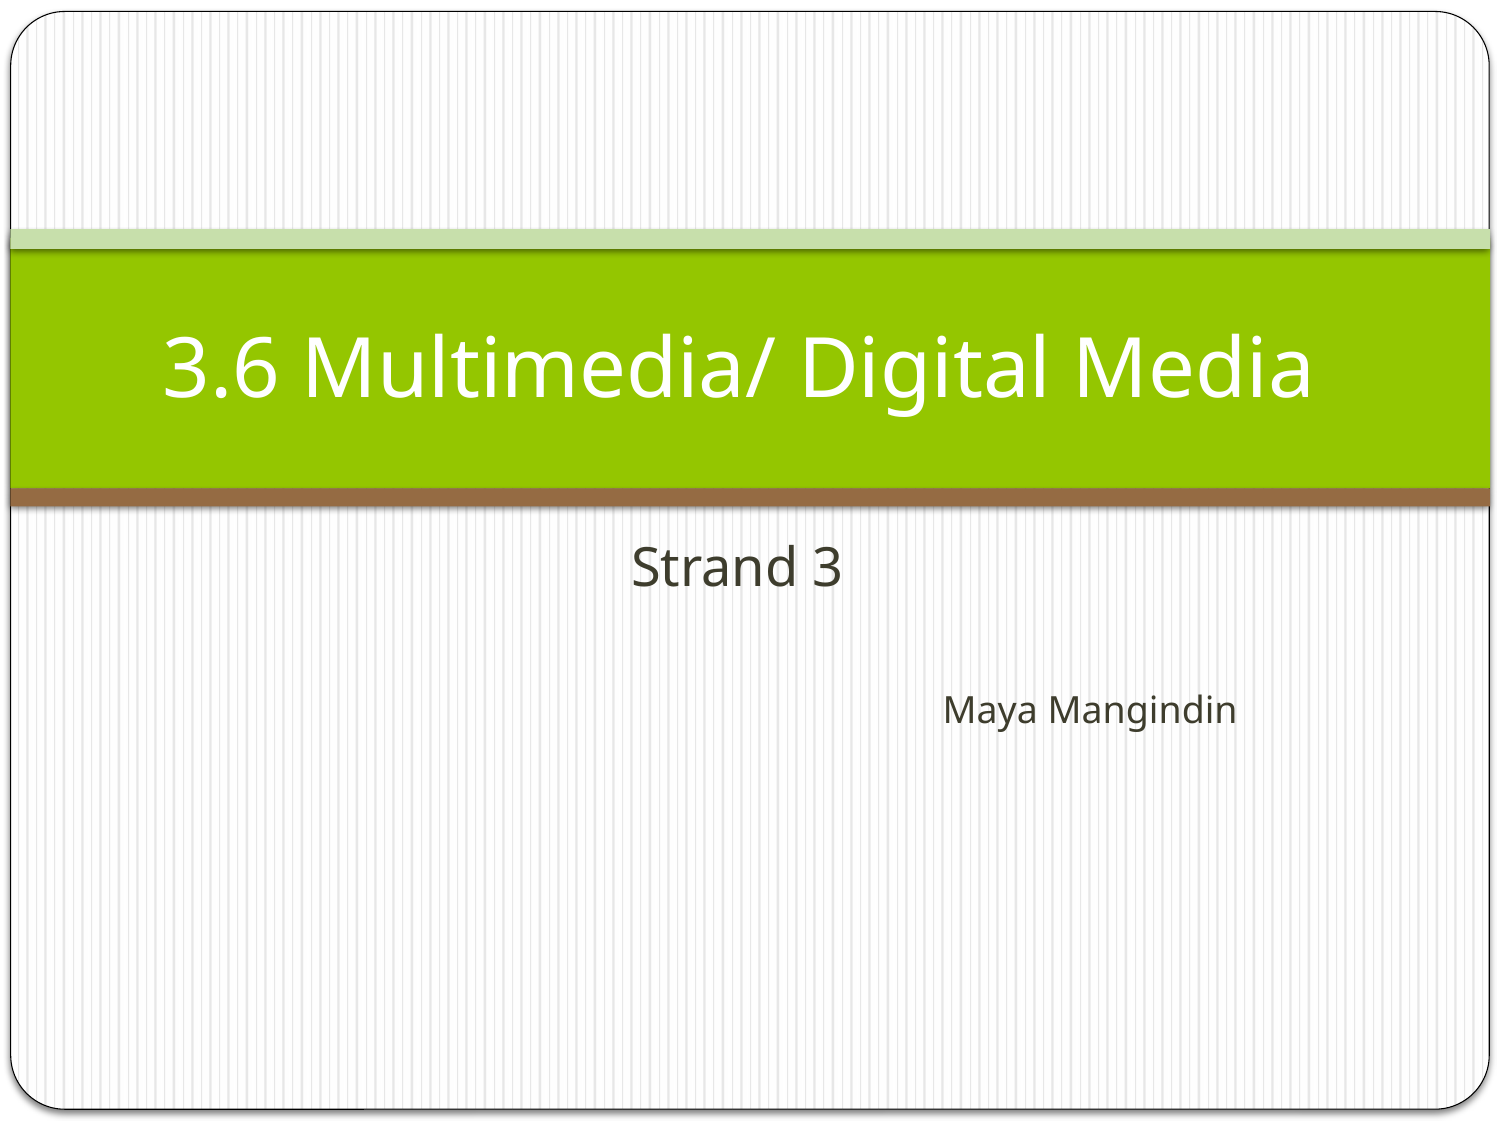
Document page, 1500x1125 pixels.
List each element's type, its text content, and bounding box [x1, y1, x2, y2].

title 3.6 Multimedia/ Digital Media [75, 247, 1425, 489]
subtitle Strand 3 Maya Mangindin [212, 525, 1263, 788]
